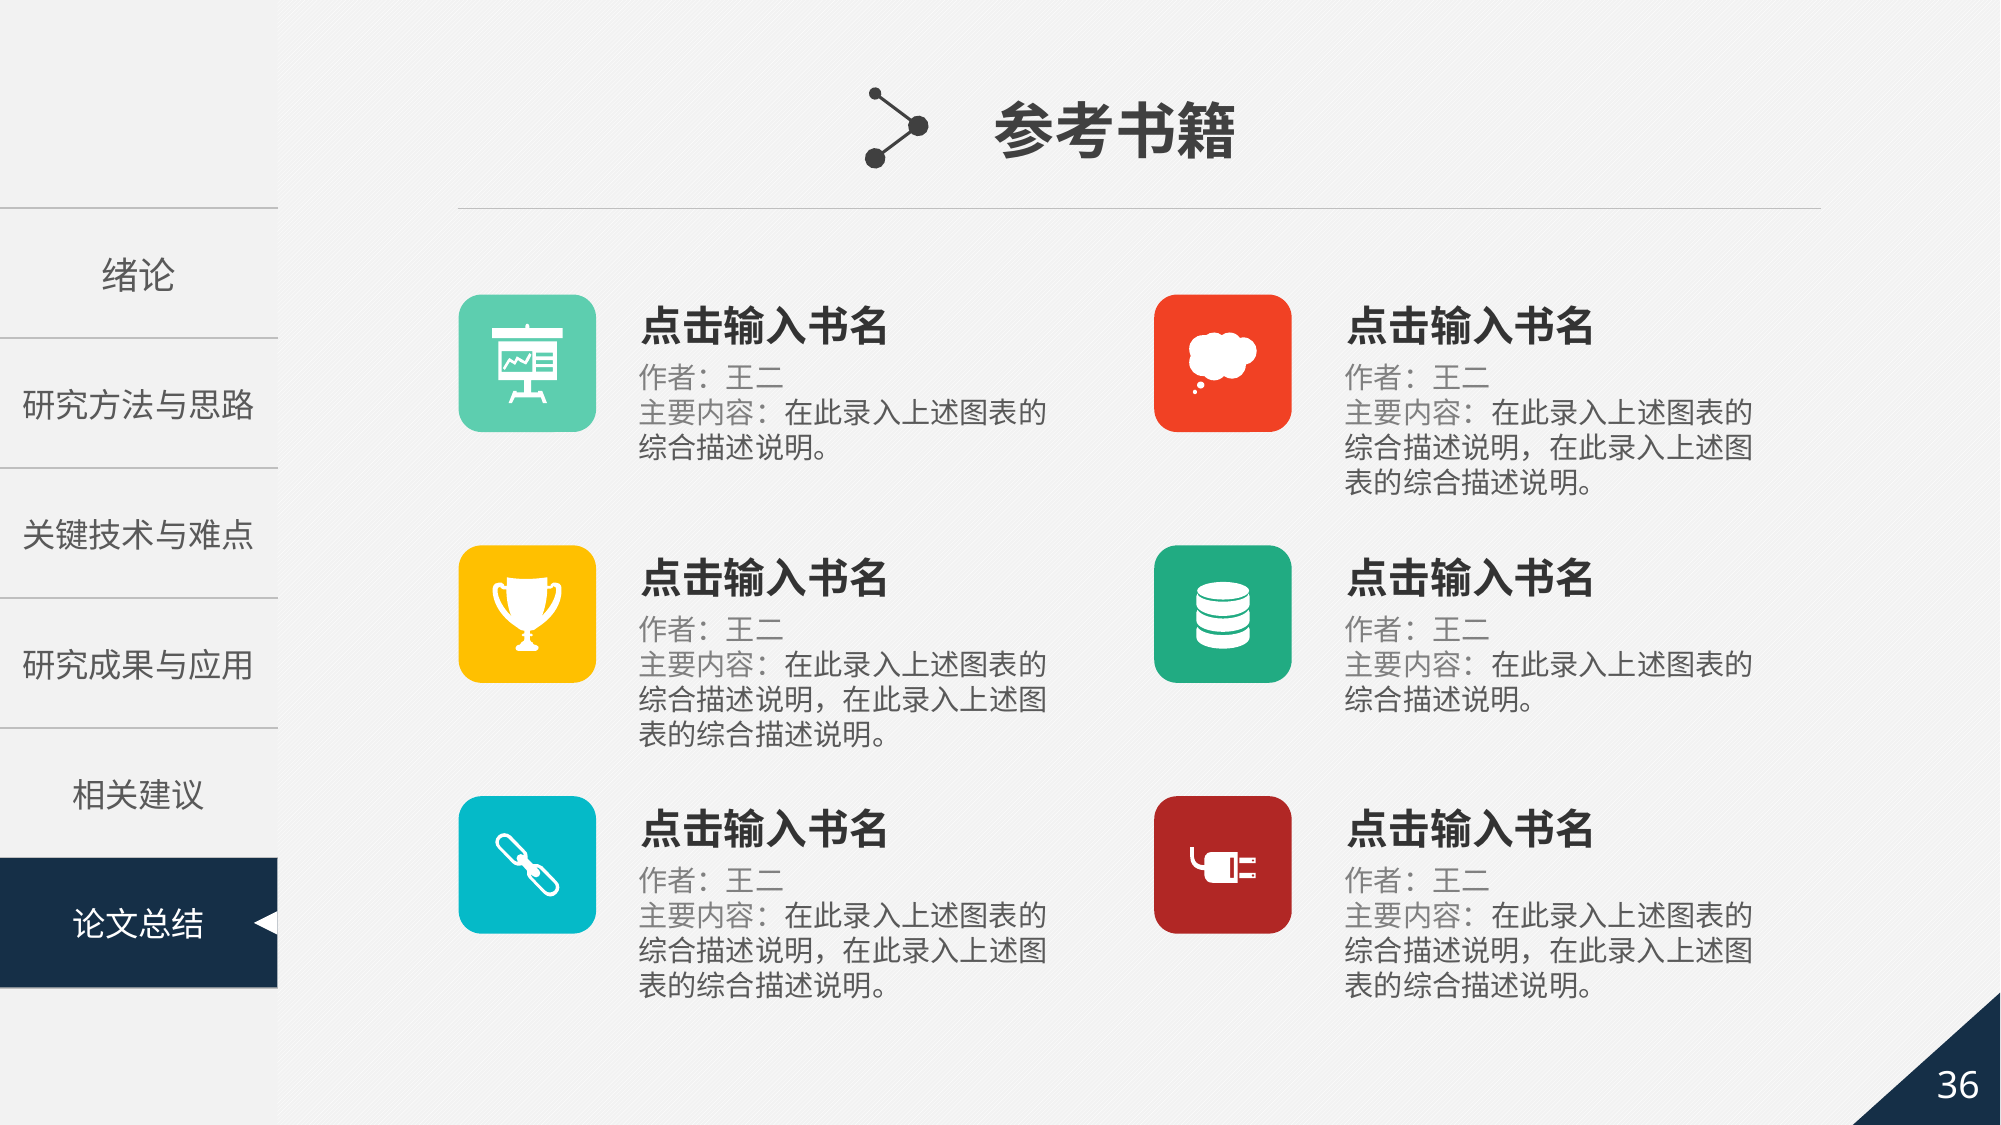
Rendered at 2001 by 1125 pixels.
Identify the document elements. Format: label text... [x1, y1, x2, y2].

text_box 点击输入书名 [1332, 795, 1613, 855]
text_box 参考书籍 [979, 84, 1254, 173]
text_box 点击输入书名 [1332, 543, 1613, 603]
text_box 点击输入书名 [625, 543, 906, 603]
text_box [458, 545, 597, 683]
text_box 作者：王二 主要内容：在此录入上述图表的综合描述说明，在此录入上述图表的综合描述说明。 [623, 855, 1070, 1010]
text_box 点击输入书名 [625, 292, 906, 352]
text_box 作者：王二 主要内容：在此录入上述图表的综合描述说明。 [623, 352, 1070, 473]
text_box 点击输入书名 [1332, 292, 1613, 352]
text_box 作者：王二 主要内容：在此录入上述图表的综合描述说明。 [1329, 603, 1776, 724]
text_box 作者：王二 主要内容：在此录入上述图表的综合描述说明，在此录入上述图表的综合描述说明。 [1329, 855, 1776, 1010]
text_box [1154, 294, 1292, 433]
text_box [458, 796, 597, 934]
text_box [875, 93, 919, 159]
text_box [1154, 796, 1292, 934]
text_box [1154, 545, 1292, 683]
text_box 点击输入书名 [625, 795, 906, 855]
text_box 作者：王二 主要内容：在此录入上述图表的综合描述说明，在此录入上述图表的综合描述说明。 [623, 603, 1070, 759]
text_box 作者：王二 主要内容：在此录入上述图表的综合描述说明，在此录入上述图表的综合描述说明。 [1329, 352, 1776, 508]
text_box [458, 294, 597, 433]
